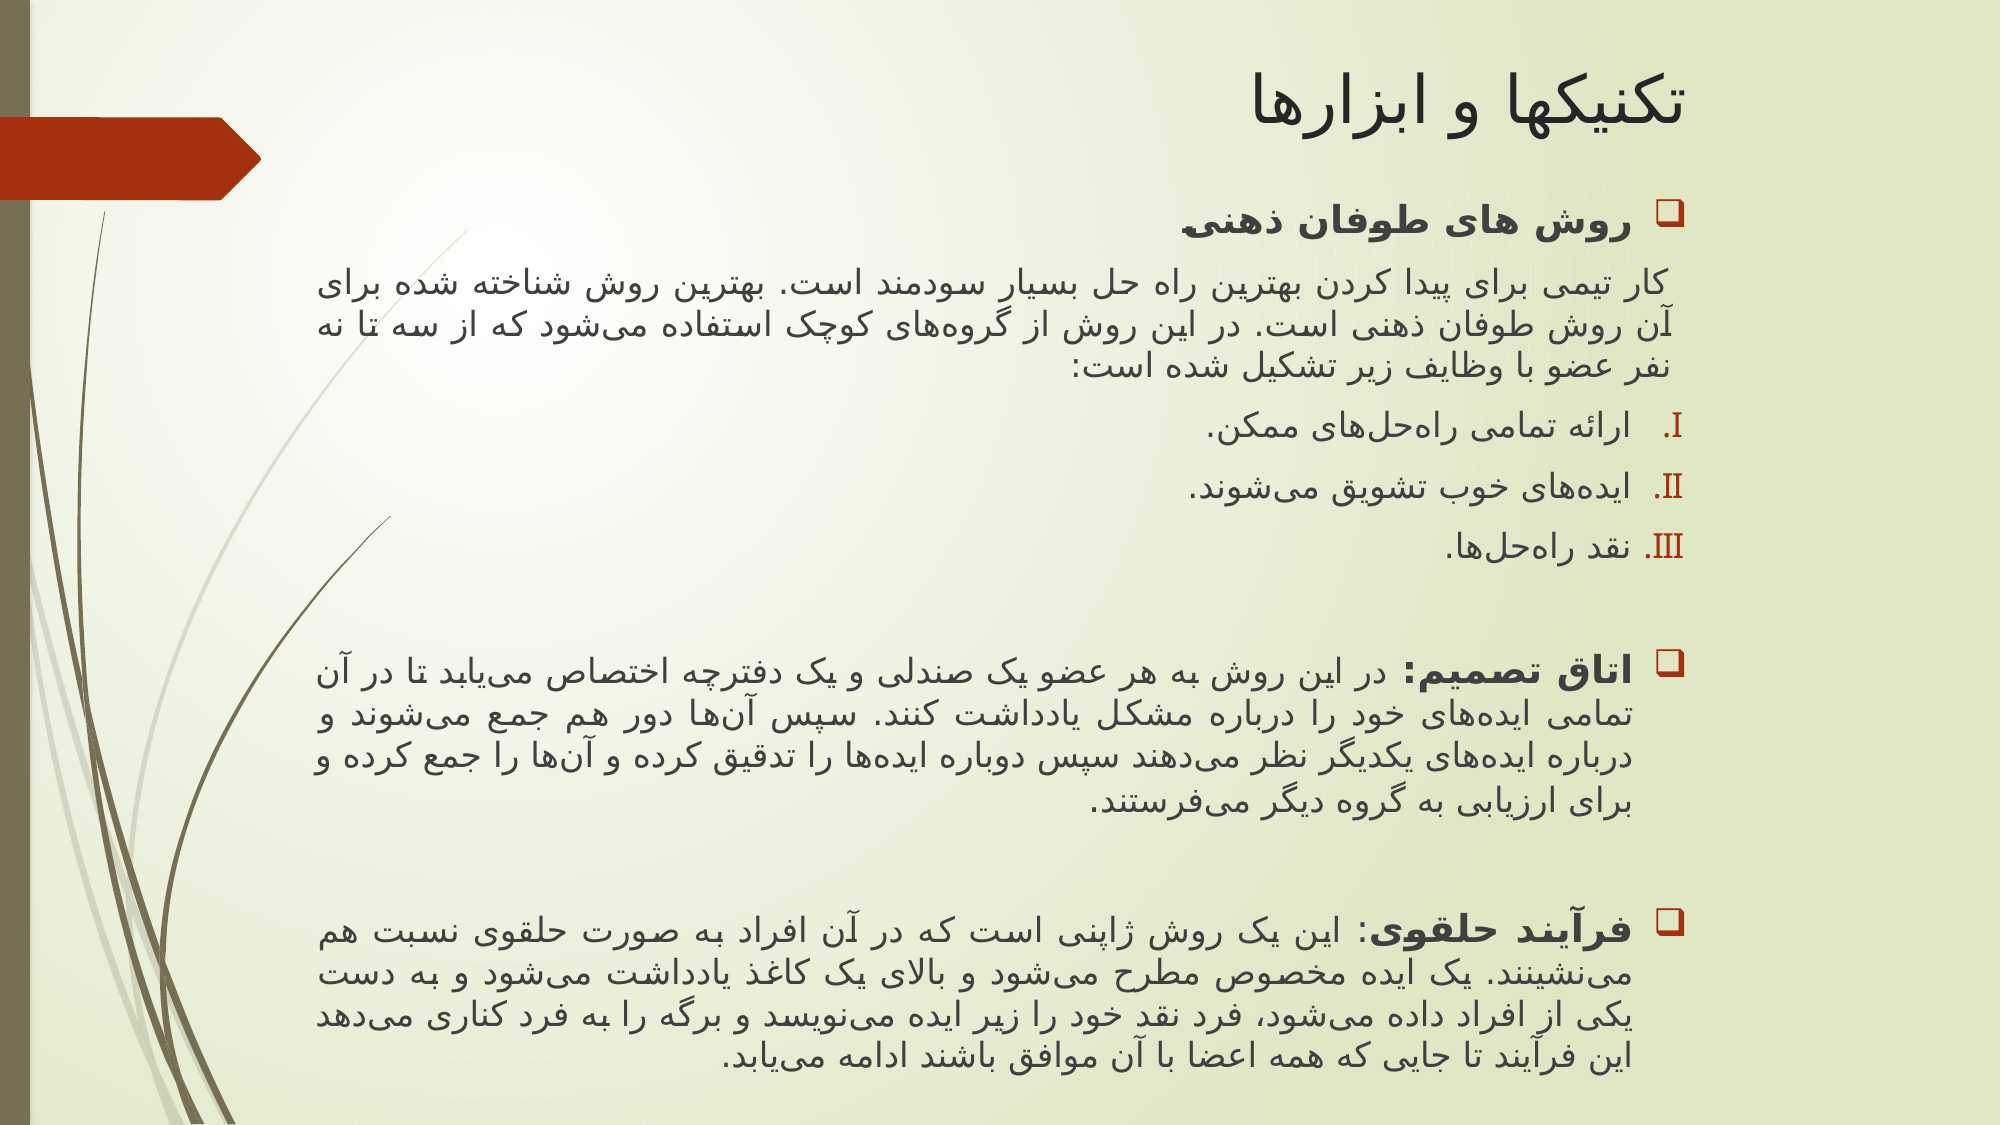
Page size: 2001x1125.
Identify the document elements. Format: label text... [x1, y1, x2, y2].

list روش های طوفان ذهنی کار تیمی برای پیدا کردن بهترین راه حل بسیار سودمند است. بهترین روش شناخته شده برای آن روش طوفان ذهنی است. در این روش از گروه‌های کوچک استفاده می‌شود که از سه تا نه نفر عضو با وظایف زیر تشکیل شده است: ارائه تمامی راه‌حل‌های ممکن. ایده‌های خوب تشویق می‌شوند. نقد راه‌حل‌ها. اتاق تصمیم: در این روش به هر عضو یک صندلی و یک دفترچه اختصاص می‌یابد تا در آن تمامی‌ ایده‌های خود را درباره مشکل یادداشت کنند. سپس آن‌ها دور هم جمع می‌شوند و درباره ‌ایده‌های یکدیگر نظر می‌دهند سپس دوباره ‌ایده‌ها را تدقیق کرده و آن‌ها را جمع کرده و برای ارزیابی به گروه دیگر می‌فرستند. فرآیند حلقوی: این یک روش ژاپنی است که در آن افراد به صورت حلقوی نسبت هم می‌نشینند. یک ایده مخصوص مطرح می‌شود و بالای یک کاغذ یادداشت می‌شود و به دست یکی از افراد داده می‌شود، فرد نقد خود را زیر ایده می‌نویسد و برگه را به فرد کناری می‌دهد این فرآیند تا جایی که همه اعضا با آن موافق باشند ادامه می‌یابد. [300, 187, 1700, 1088]
title تکنیکها و ابزارها [1190, 49, 1704, 187]
